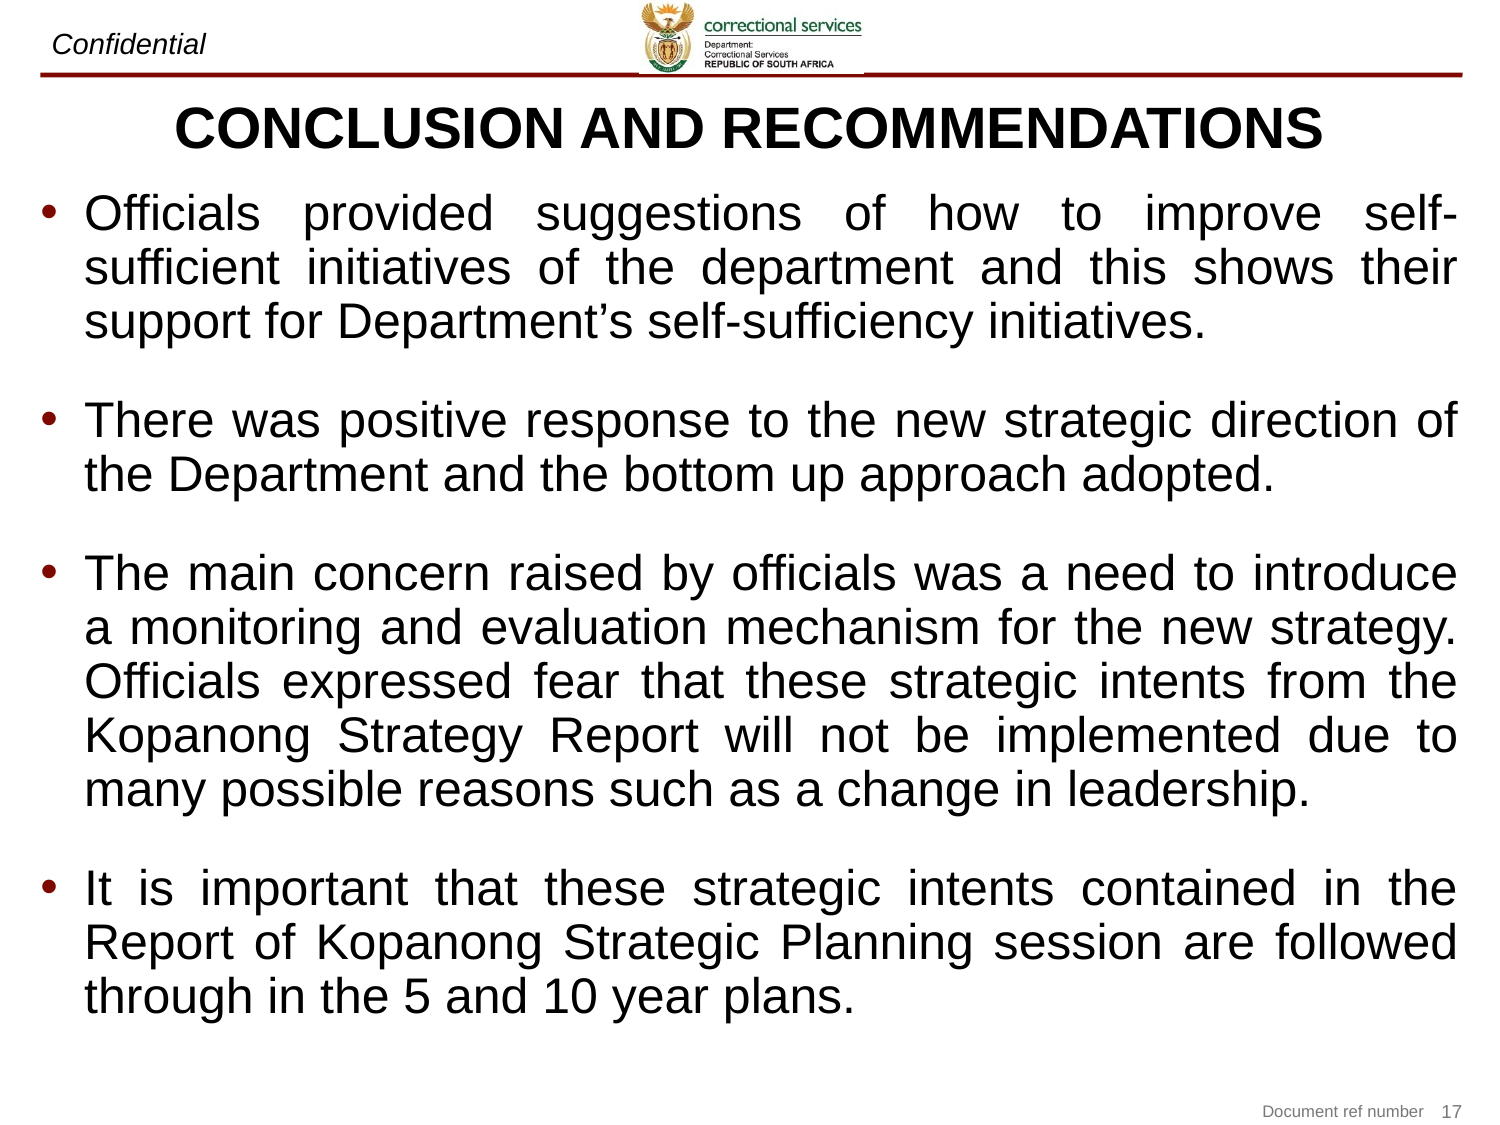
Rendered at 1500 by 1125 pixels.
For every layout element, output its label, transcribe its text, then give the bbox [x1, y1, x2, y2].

title CONCLUSION AND RECOMMENDATIONS [39, 97, 1460, 162]
picture [639, 0, 864, 74]
list Officials provided suggestions of how to improve self-sufficient initiatives of the department and this shows their support for Department’s self-sufficiency initiatives. There was positive response to the new strategic direction of the Department and the bottom up approach adopted. The main concern raised by officials was a need to introduce a monitoring and evaluation mechanism for the new strategy. Officials expressed fear that these strategic intents from the Kopanong Strategy Report will not be implemented due to many possible reasons such as a change in leadership. It is important that these strategic intents contained in the Report of Kopanong Strategic Planning session are followed through in the 5 and 10 year plans. [39, 186, 1460, 1061]
